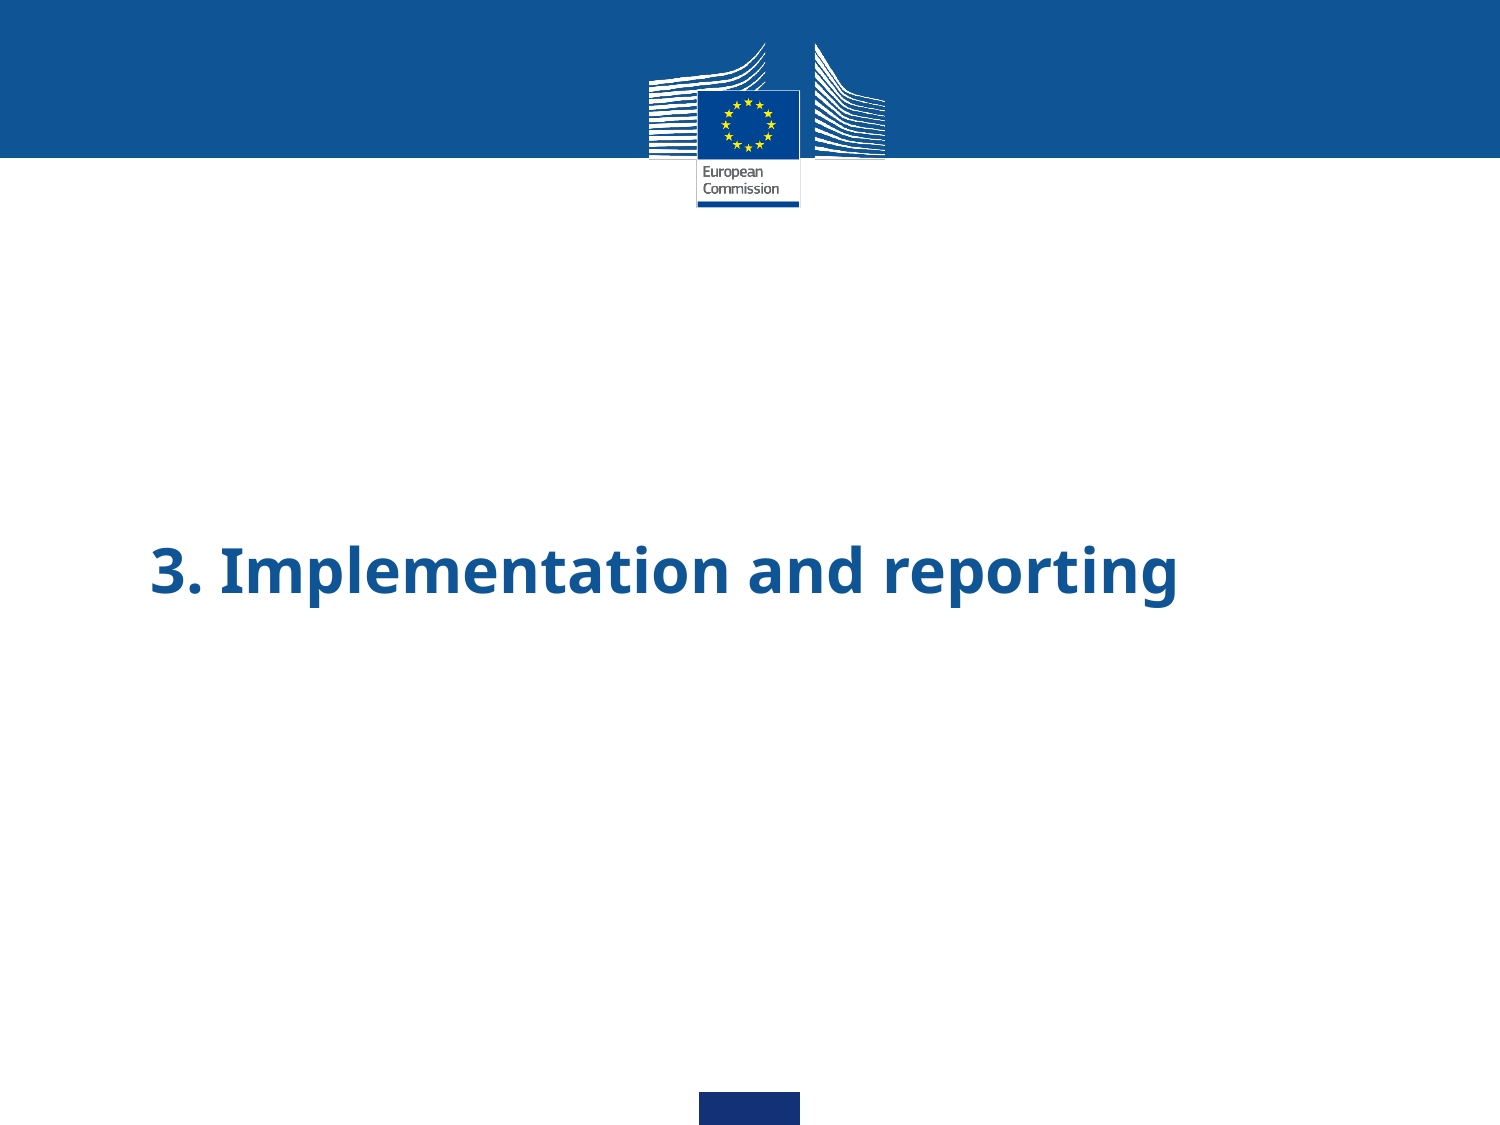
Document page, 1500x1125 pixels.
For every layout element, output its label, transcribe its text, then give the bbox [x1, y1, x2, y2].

picture [649, 42, 885, 208]
title 3. Implementation and reporting [76, 491, 1427, 646]
